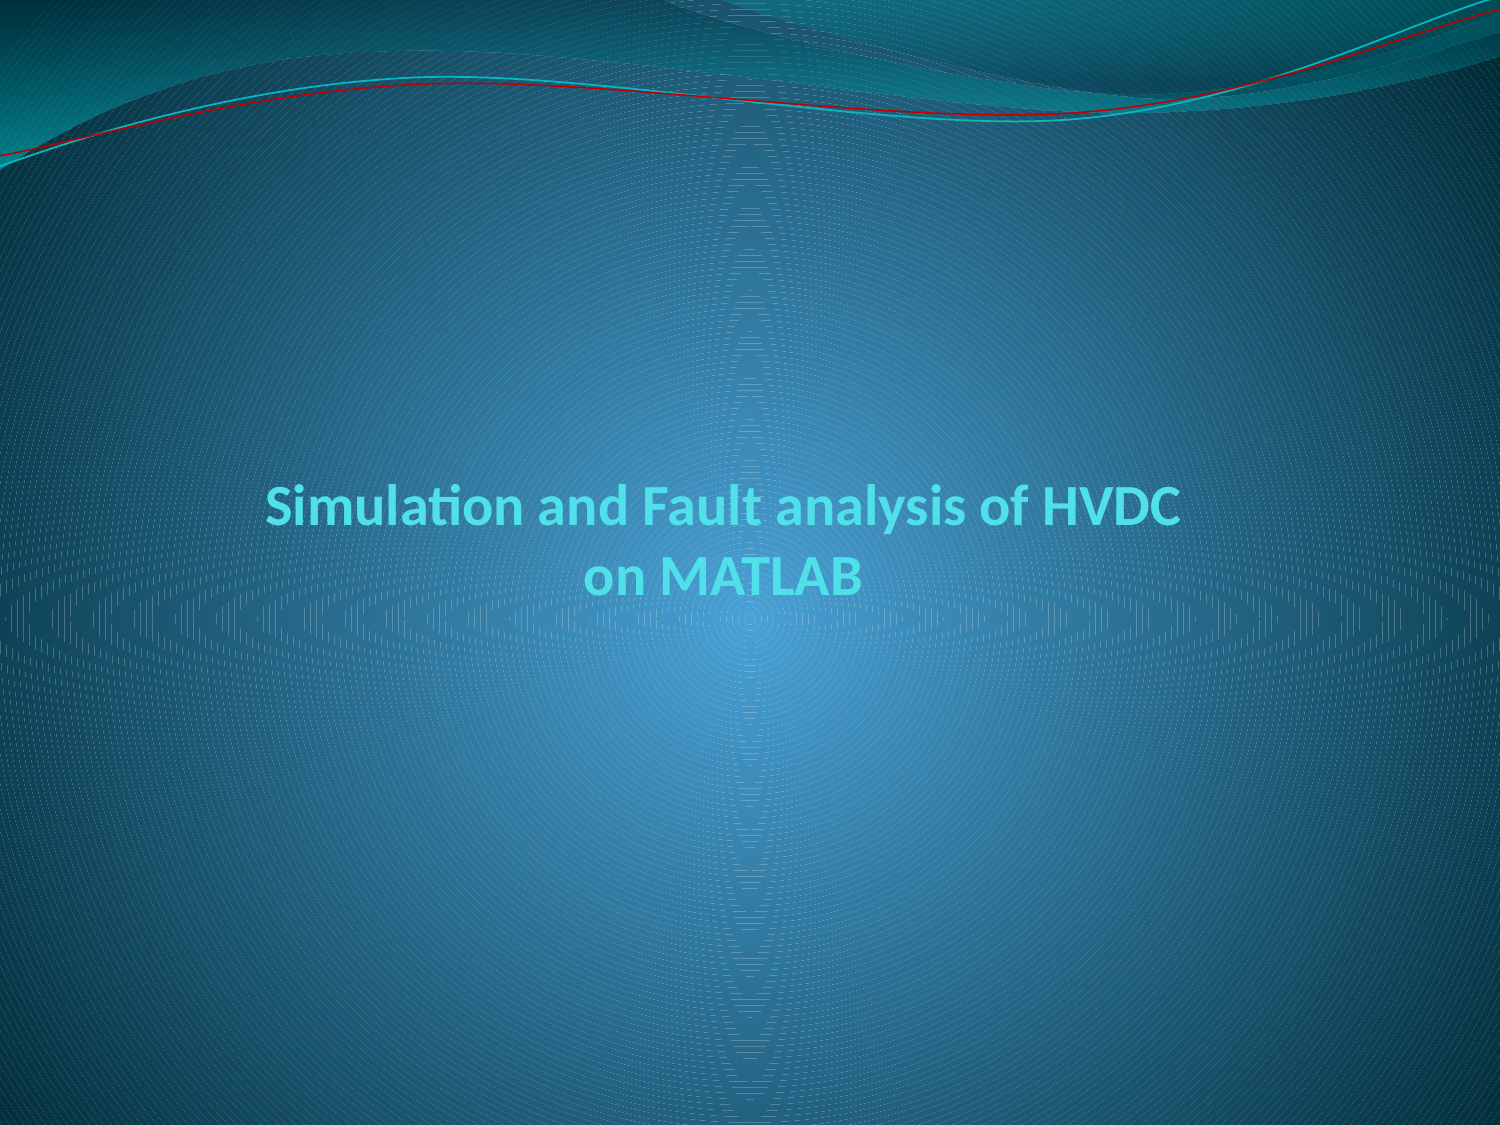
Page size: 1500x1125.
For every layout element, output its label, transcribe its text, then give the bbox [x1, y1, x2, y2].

title Simulation and Fault analysis of HVDC on MATLAB [75, 262, 1375, 688]
